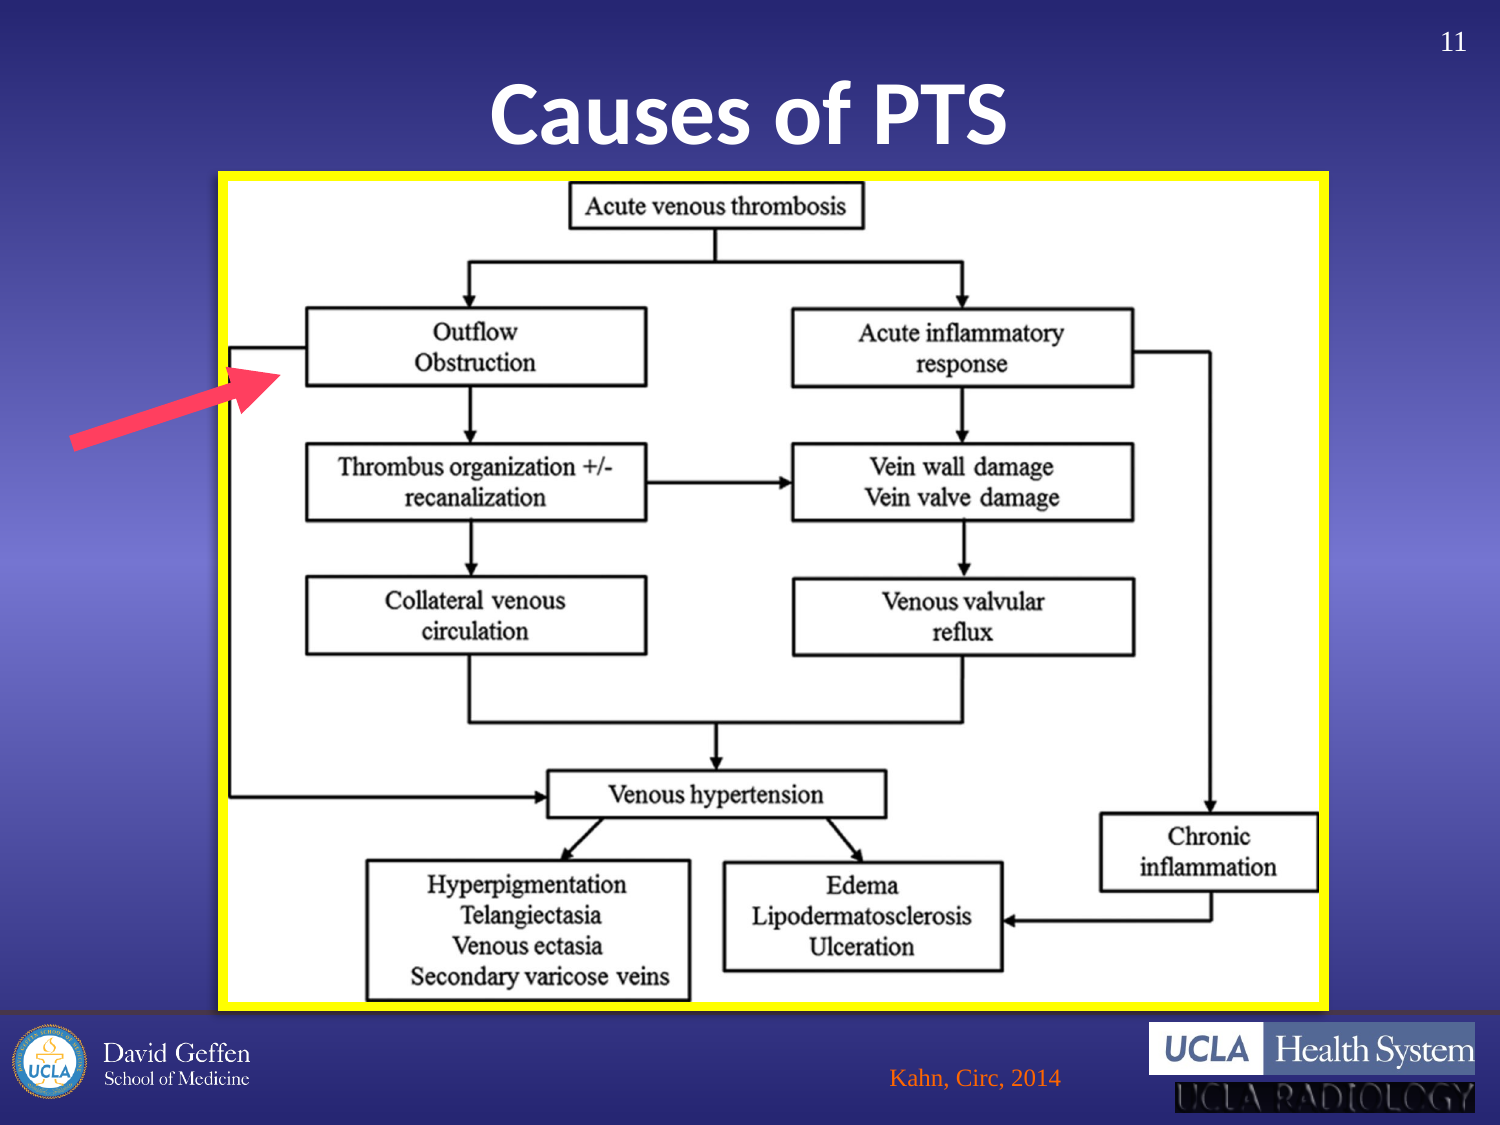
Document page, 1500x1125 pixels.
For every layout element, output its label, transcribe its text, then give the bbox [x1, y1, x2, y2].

text_box Kahn, Circ, 2014 [889, 1061, 1068, 1092]
slide_number 11 [1425, 15, 1500, 75]
picture [1175, 1082, 1475, 1113]
picture [99, 1028, 250, 1095]
picture [12, 1024, 88, 1099]
title Causes of PTS [74, 44, 1426, 263]
picture [227, 180, 1320, 1003]
picture [1149, 1022, 1475, 1075]
